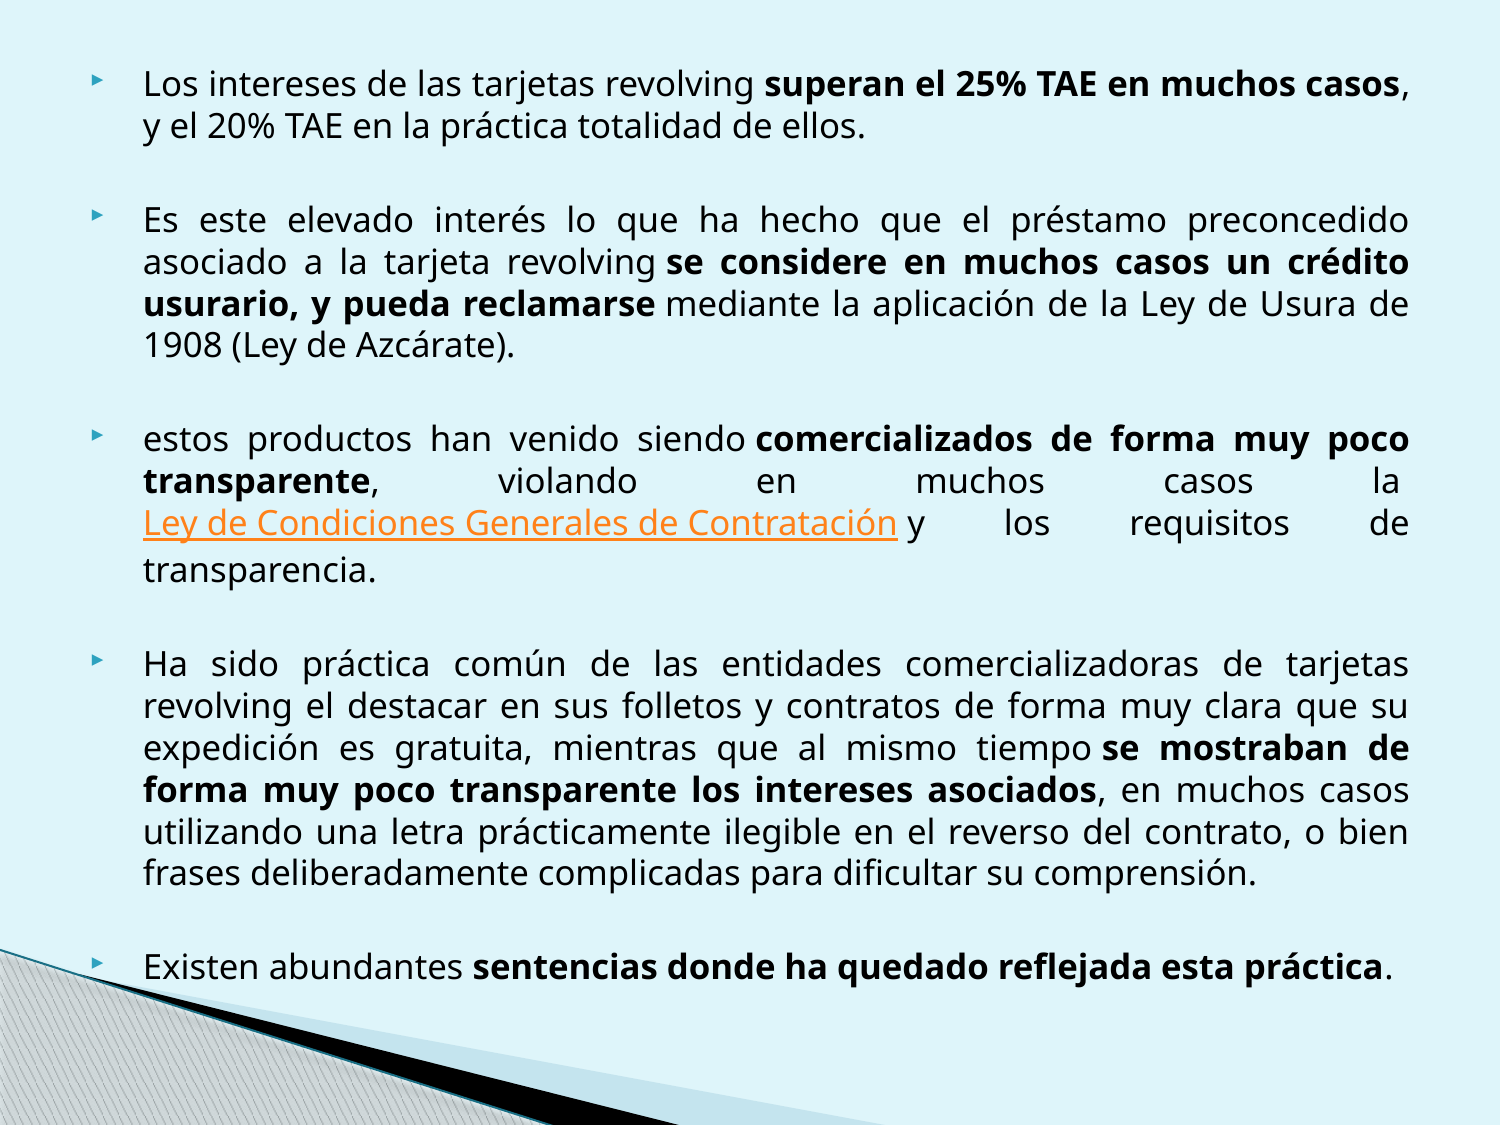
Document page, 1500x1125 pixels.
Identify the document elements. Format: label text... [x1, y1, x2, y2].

list Los intereses de las tarjetas revolving superan el 25% TAE en muchos casos, y el 20% TAE en la práctica totalidad de ellos. Es este elevado interés lo que ha hecho que el préstamo preconcedido asociado a la tarjeta revolving se considere en muchos casos un crédito usurario, y pueda reclamarse mediante la aplicación de la Ley de Usura de 1908 (Ley de Azcárate). estos productos han venido siendo comercializados de forma muy poco transparente, violando en muchos casos la Ley de Condiciones Generales de Contratación y los requisitos de transparencia. Ha sido práctica común de las entidades comercializadoras de tarjetas revolving el destacar en sus folletos y contratos de forma muy clara que su expedición es gratuita, mientras que al mismo tiempo se mostraban de forma muy poco transparente los intereses asociados, en muchos casos utilizando una letra prácticamente ilegible en el reverso del contrato, o bien frases deliberadamente complicadas para dificultar su comprensión. Existen abundantes sentencias donde ha quedado reflejada esta práctica. [75, 54, 1425, 1071]
